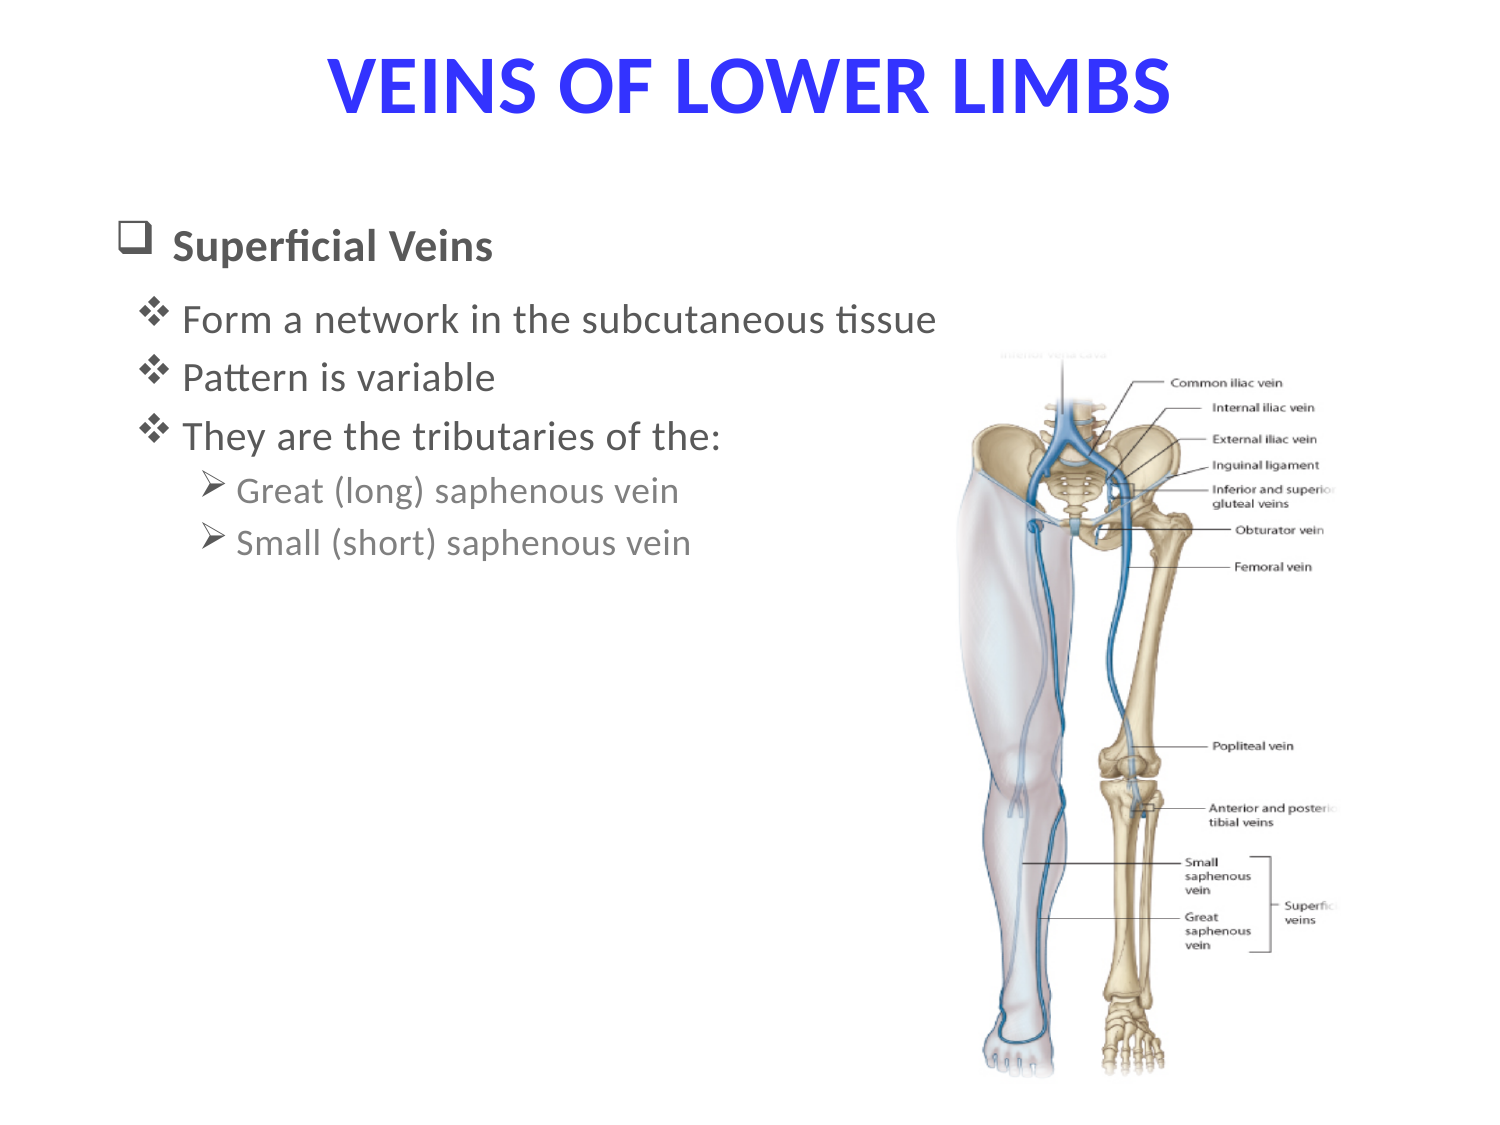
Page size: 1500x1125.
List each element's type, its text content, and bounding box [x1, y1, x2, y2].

title Veins of Lower Limbs [99, 45, 1400, 138]
picture [950, 349, 1341, 1084]
list Superficial Veins Form a network in the subcutaneous tissue Pattern is variable They are the tributaries of the: Great (long) saphenous vein Small (short) saphenous vein [24, 208, 1500, 715]
